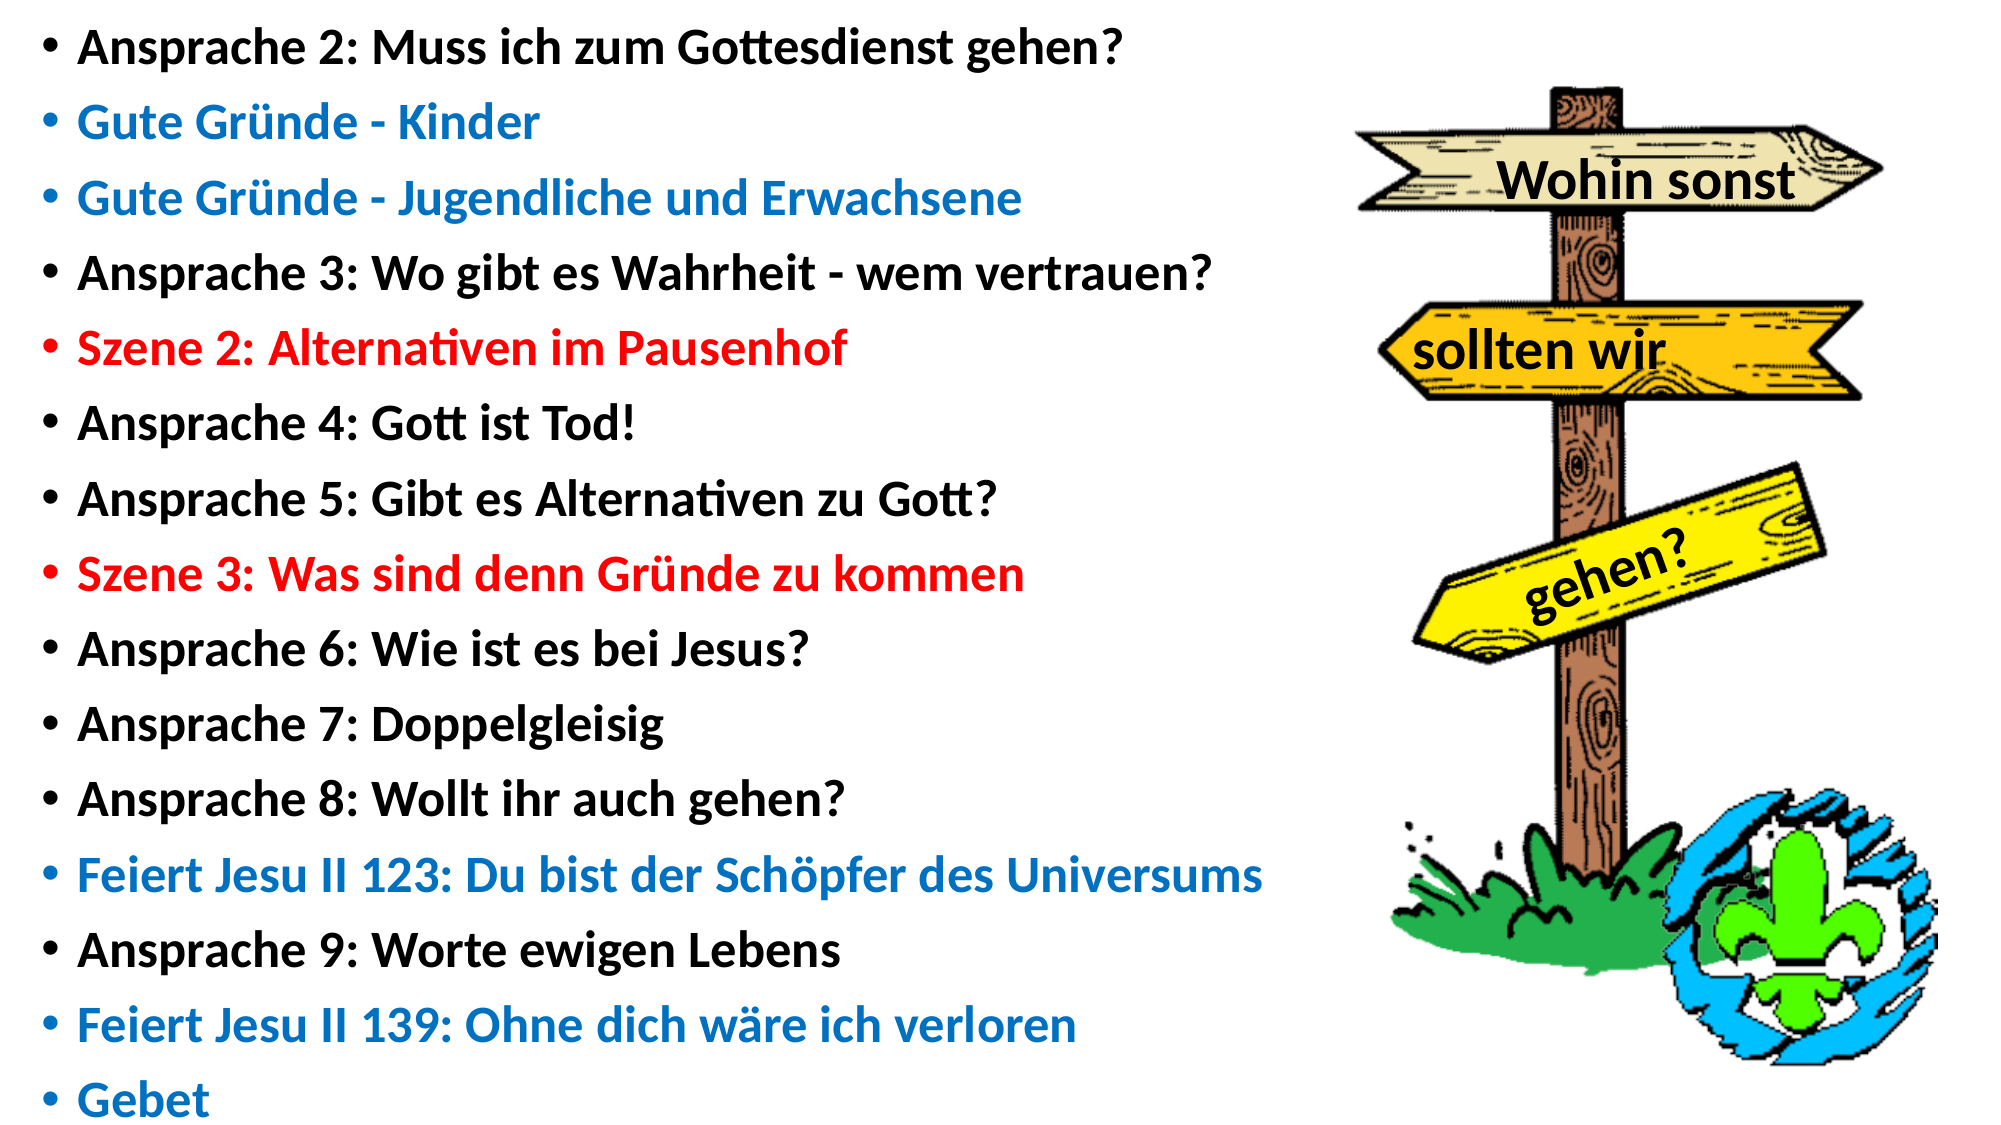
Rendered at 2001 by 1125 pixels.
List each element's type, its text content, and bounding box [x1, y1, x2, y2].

list Ansprache 2: Muss ich zum Gottesdienst gehen? Gute Gründe - Kinder Gute Gründe - Jugendliche und Erwachsene Ansprache 3: Wo gibt es Wahrheit - wem vertrauen? Szene 2: Alternativen im Pausenhof Ansprache 4: Gott ist Tod! Ansprache 5: Gibt es Alternativen zu Gott? Szene 3: Was sind denn Gründe zu kommen Ansprache 6: Wie ist es bei Jesus? Ansprache 7: Doppelgleisig Ansprache 8: Wollt ihr auch gehen? Feiert Jesu II 123: Du bist der Schöpfer des Universums Ansprache 9: Worte ewigen Lebens Feiert Jesu II 139: Ohne dich wäre ich verloren Gebet [26, 11, 1863, 1125]
picture [1340, 43, 1938, 1070]
